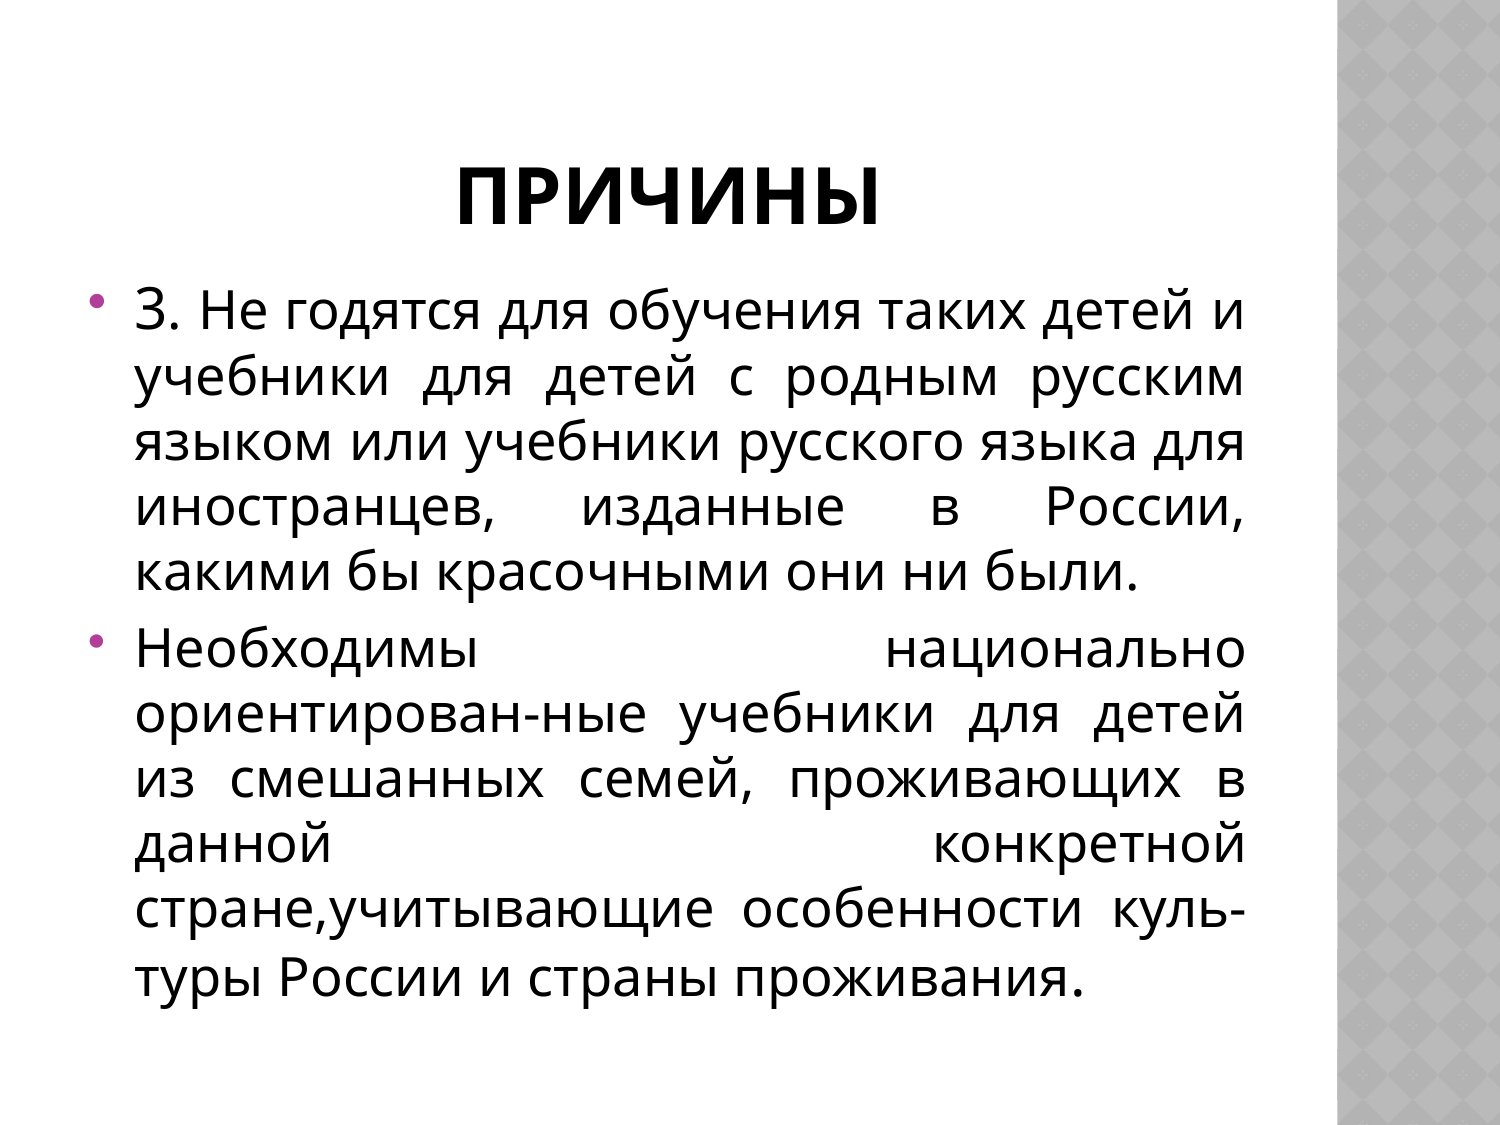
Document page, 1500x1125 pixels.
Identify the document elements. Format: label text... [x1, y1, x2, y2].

list 3. Не годятся для обучения таких детей и учебники для детей с родным русским языком или учебники русского языка для иностранцев, изданные в России, какими бы красочными они ни были. Необходимы национально ориентирован-ные учебники для детей из смешанных семей, проживающих в данной конкретной стране,учитывающие особенности куль-туры России и страны проживания. [75, 264, 1263, 1059]
title Причины [75, 52, 1263, 240]
